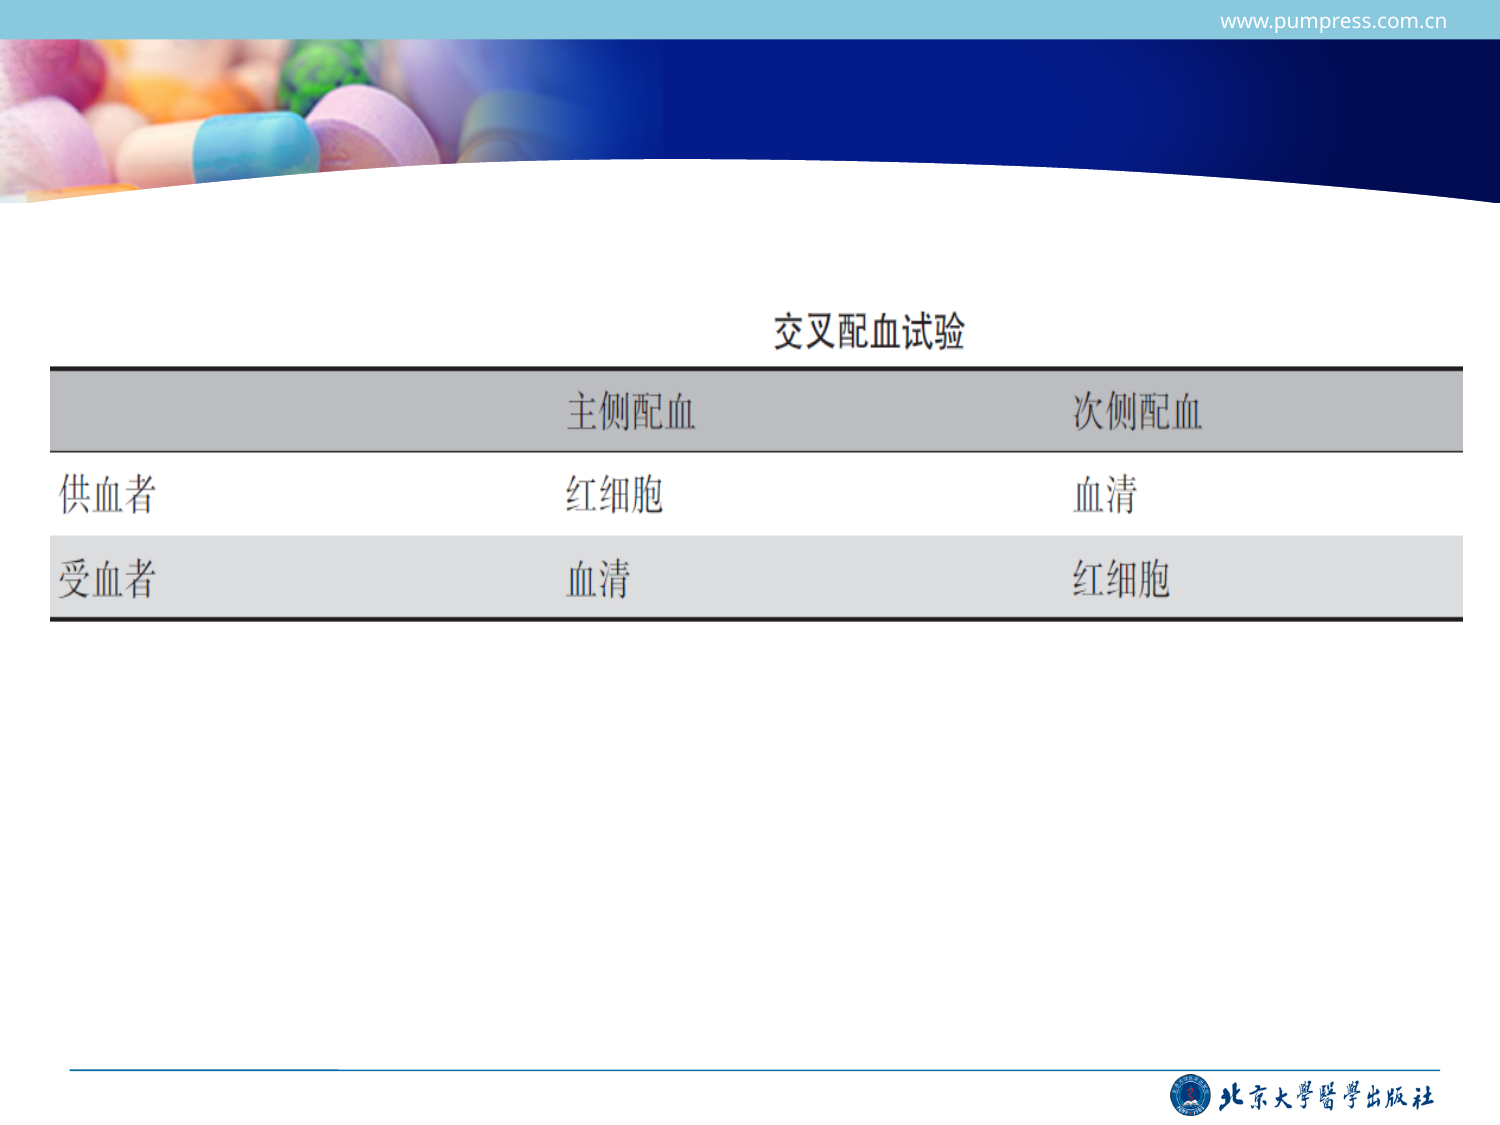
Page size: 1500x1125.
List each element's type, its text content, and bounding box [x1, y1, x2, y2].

slide_number www.pumpress.com.cn [1024, 0, 1463, 38]
picture [1170, 1074, 1436, 1118]
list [49, 245, 1463, 669]
picture [0, 40, 1500, 203]
